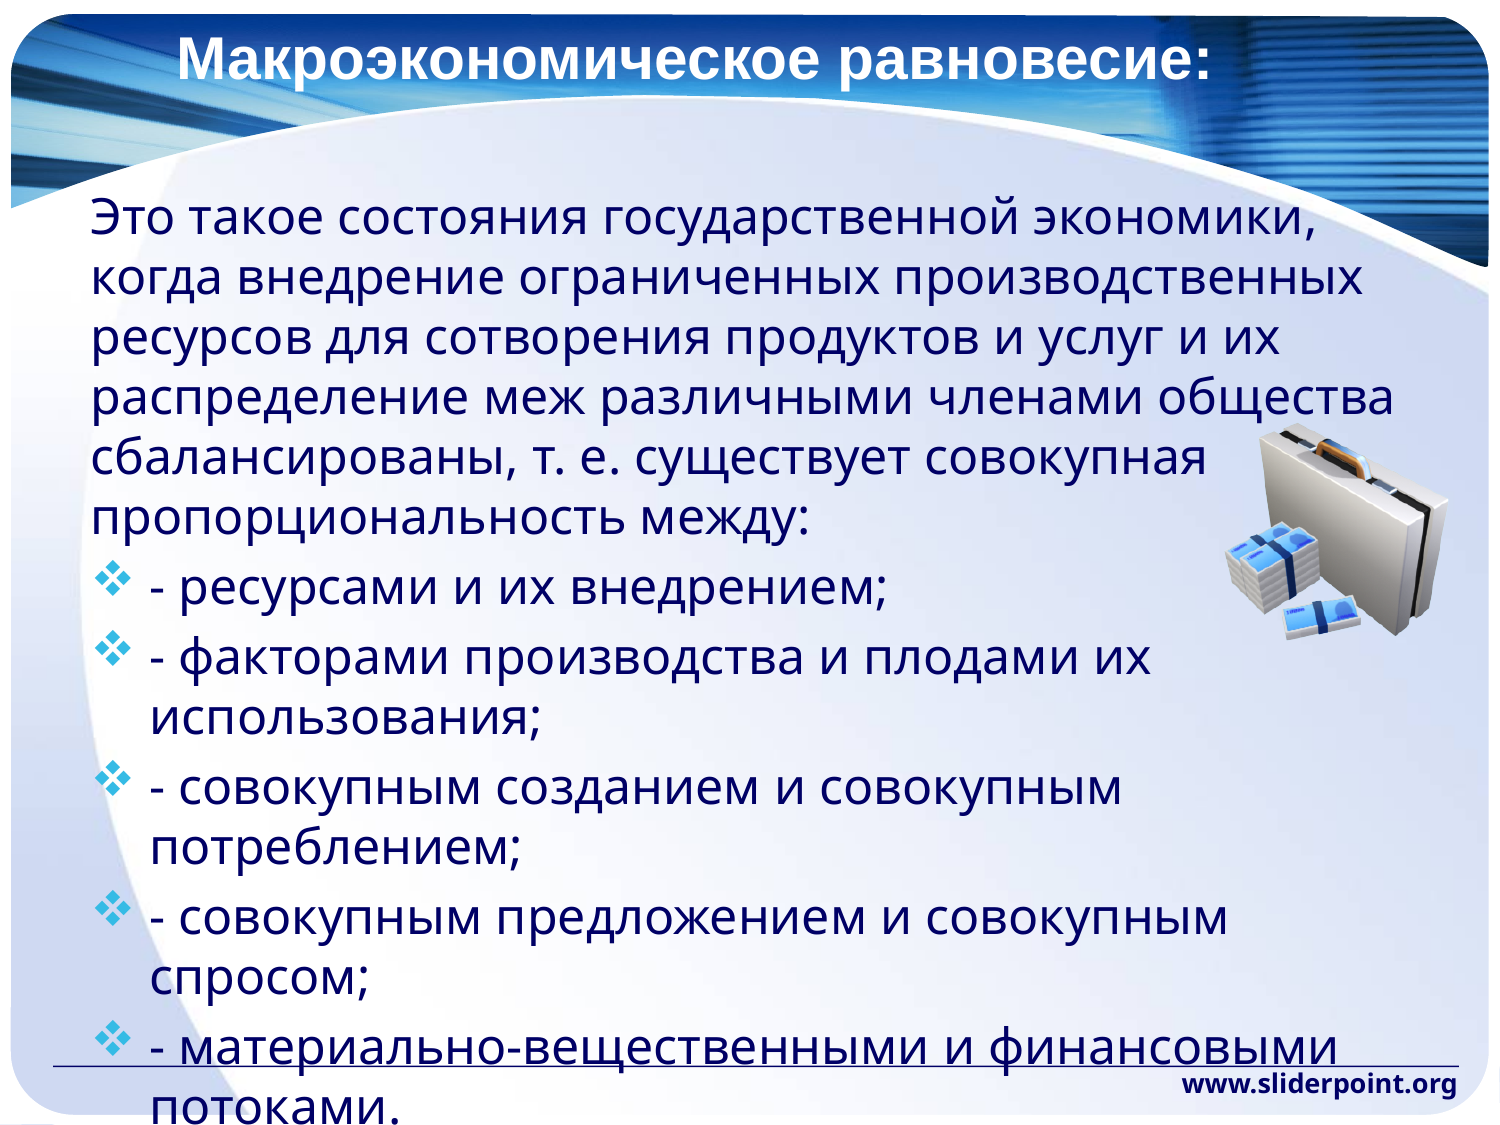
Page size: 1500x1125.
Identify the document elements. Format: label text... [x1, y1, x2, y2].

footer www.sliderpoint.org [997, 1057, 1474, 1111]
title Макроэкономическое равновесие: [88, 8, 1303, 102]
list Это такое состояния государственной экономики, когда внедрение ограниченных производственных ресурсов для сотворения продуктов и услуг и их распределение меж различными членами общества сбалансированы, т. е. существует совокупная пропорциональность между: - ресурсами и их внедрением; - факторами производства и плодами их использования; - совокупным созданием и совокупным потреблением; - совокупным предложением и совокупным спросом; - материально-вещественными и финансовыми потоками. Следовательно, макроэкономическое равновесие предполагает стабильное внедрение их интересов во всех сферах государственной экономики. [74, 176, 1426, 1038]
picture [11, 14, 1488, 1114]
